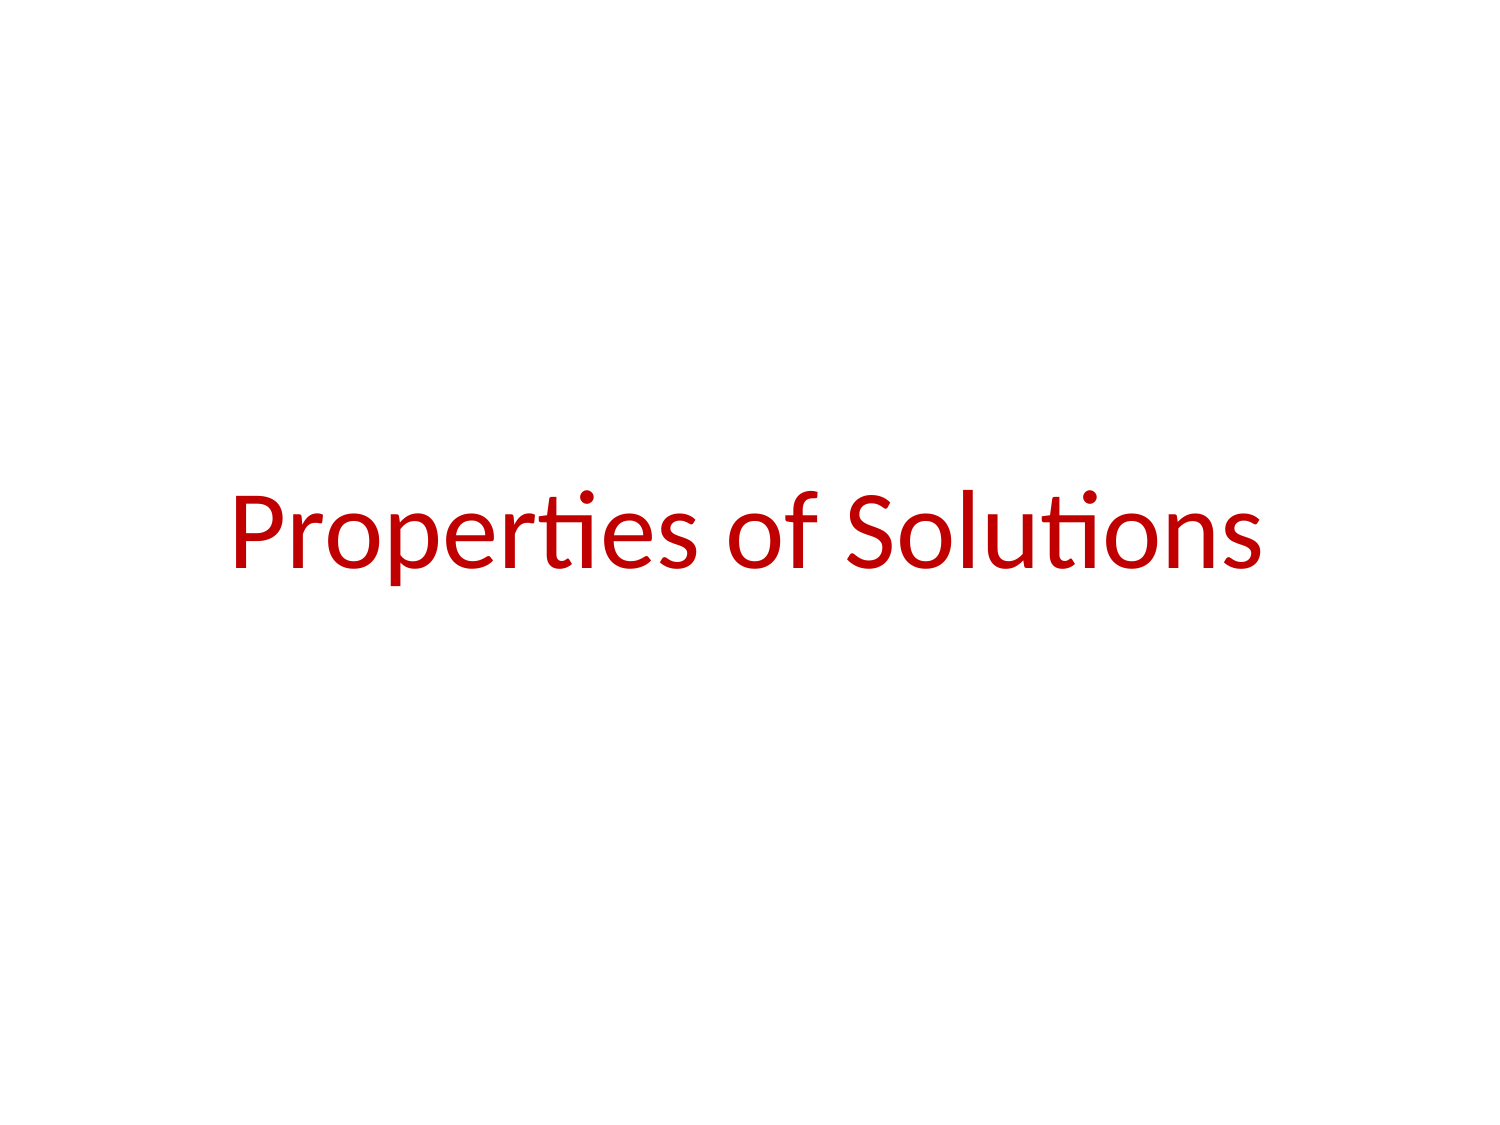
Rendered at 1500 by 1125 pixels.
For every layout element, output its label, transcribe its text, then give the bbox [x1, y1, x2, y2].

text_box Properties of Solutions [214, 448, 1281, 599]
